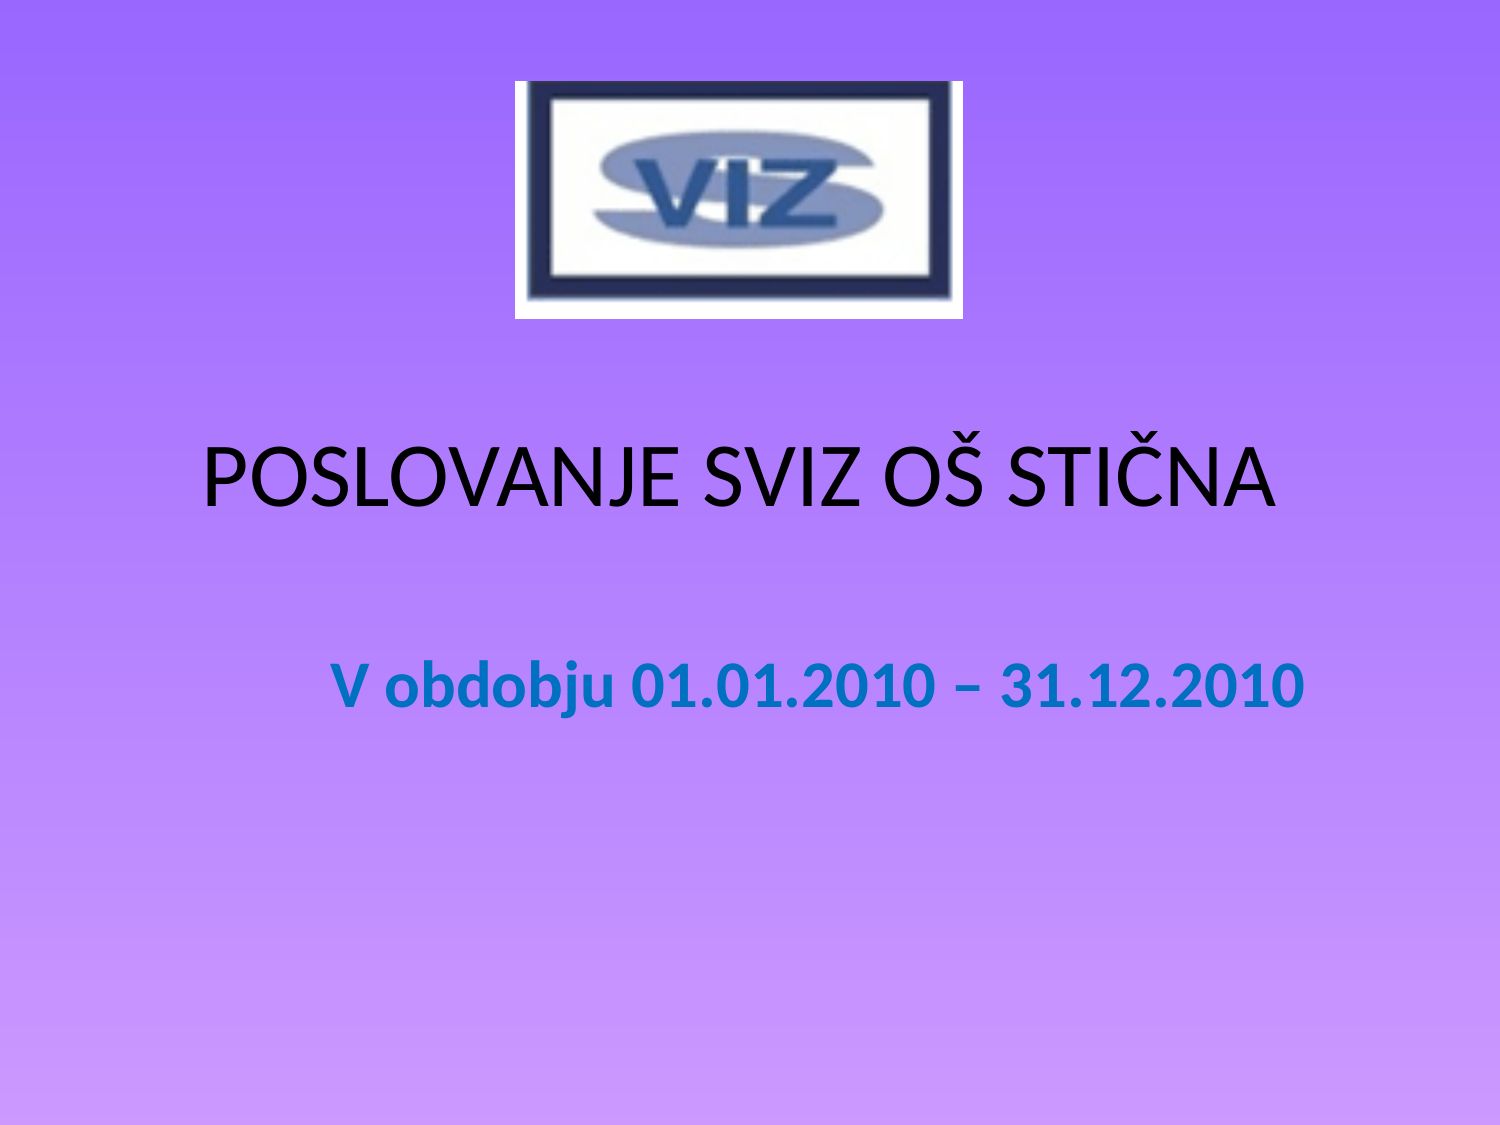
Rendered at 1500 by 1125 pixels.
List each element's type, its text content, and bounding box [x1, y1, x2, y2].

subtitle V obdobju 01.01.2010 – 31.12.2010 [292, 632, 1343, 921]
title POSLOVANJE SVIZ OŠ STIČNA [112, 349, 1388, 591]
picture [515, 81, 963, 319]
